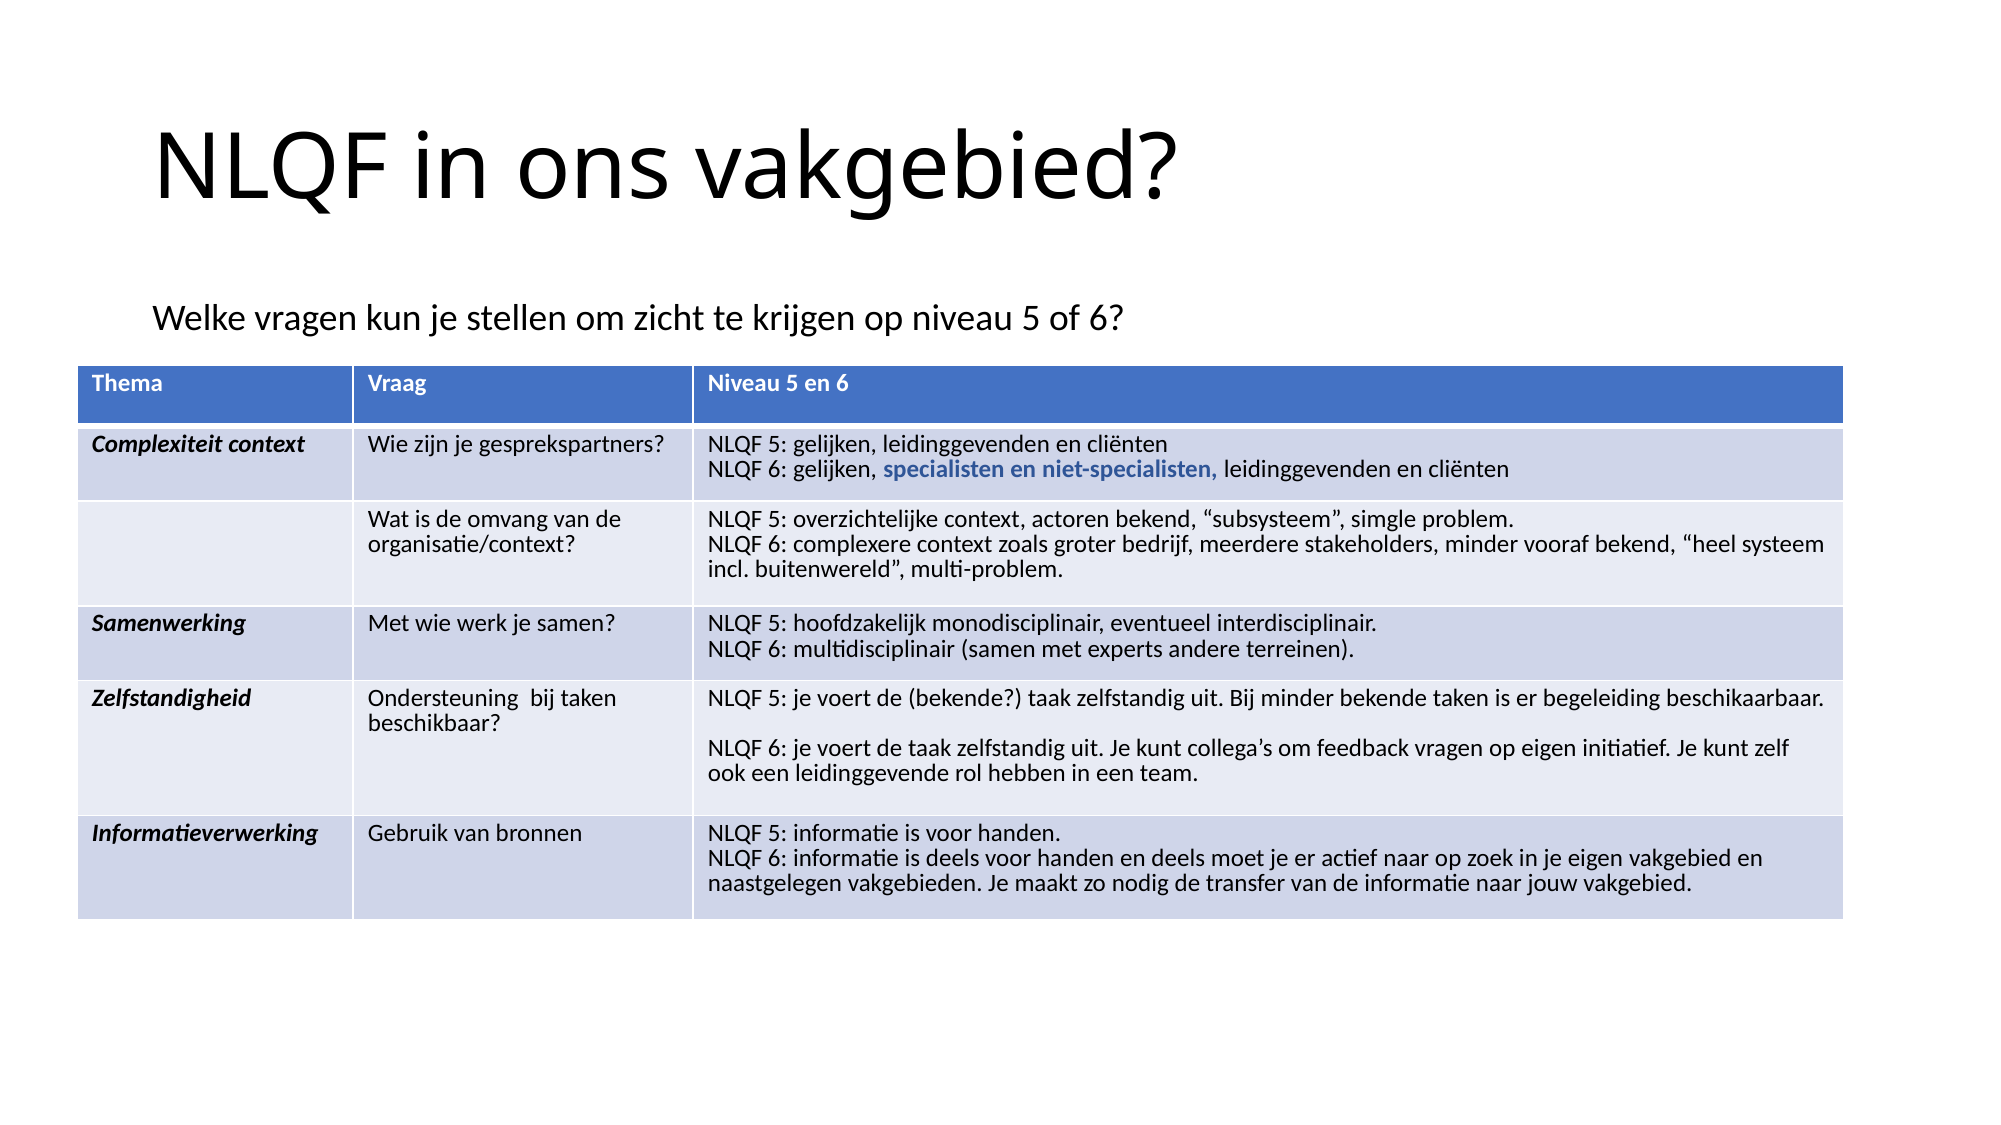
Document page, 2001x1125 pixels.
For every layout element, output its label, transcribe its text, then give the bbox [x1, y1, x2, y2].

text_box Welke vragen kun je stellen om zicht te krijgen op niveau 5 of 6? [137, 285, 1828, 346]
table_cell NLQF 5: informatie is voor handen. NLQF 6: informatie is deels voor handen en deels moet je er actief naar op zoek in je eigen vakgebied en naastgelegen vakgebieden. Je maakt zo nodig de transfer van de informatie naar jouw vakgebied. [694, 816, 1843, 919]
table_cell NLQF 5: gelijken, leidinggevenden en cliënten NLQF 6: gelijken, specialisten en niet-specialisten, leidinggevenden en cliënten [694, 429, 1843, 500]
table_cell Informatieverwerking [78, 816, 352, 919]
table_cell Gebruik van bronnen [354, 816, 692, 919]
table_cell NLQF 5: overzichtelijke context, actoren bekend, “subsysteem”, simgle problem. NLQF 6: complexere context zoals groter bedrijf, meerdere stakeholders, minder vooraf bekend, “heel systeem incl. buitenwereld”, multi-problem. [694, 502, 1843, 605]
table_cell [78, 502, 352, 605]
table_cell Complexiteit context [78, 429, 352, 500]
title NLQF in ons vakgebied? [137, 59, 1863, 278]
table_cell Zelfstandigheid [78, 681, 352, 815]
table_cell Met wie werk je samen? [354, 607, 692, 680]
table_header Thema [78, 366, 352, 423]
table_cell Wat is de omvang van de organisatie/context? [354, 502, 692, 605]
table_cell Samenwerking [78, 607, 352, 680]
table_cell Wie zijn je gesprekspartners? [354, 429, 692, 500]
table_header Niveau 5 en 6 [694, 366, 1843, 423]
table_cell NLQF 5: hoofdzakelijk monodisciplinair, eventueel interdisciplinair. NLQF 6: multidisciplinair (samen met experts andere terreinen). [694, 607, 1843, 680]
table_header Vraag [354, 366, 692, 423]
table_cell Ondersteuning bij taken beschikbaar? [354, 681, 692, 815]
table_cell NLQF 5: je voert de (bekende?) taak zelfstandig uit. Bij minder bekende taken is er begeleiding beschikaarbaar. NLQF 6: je voert de taak zelfstandig uit. Je kunt collega’s om feedback vragen op eigen initiatief. Je kunt zelf ook een leidinggevende rol hebben in een team. [694, 681, 1843, 815]
